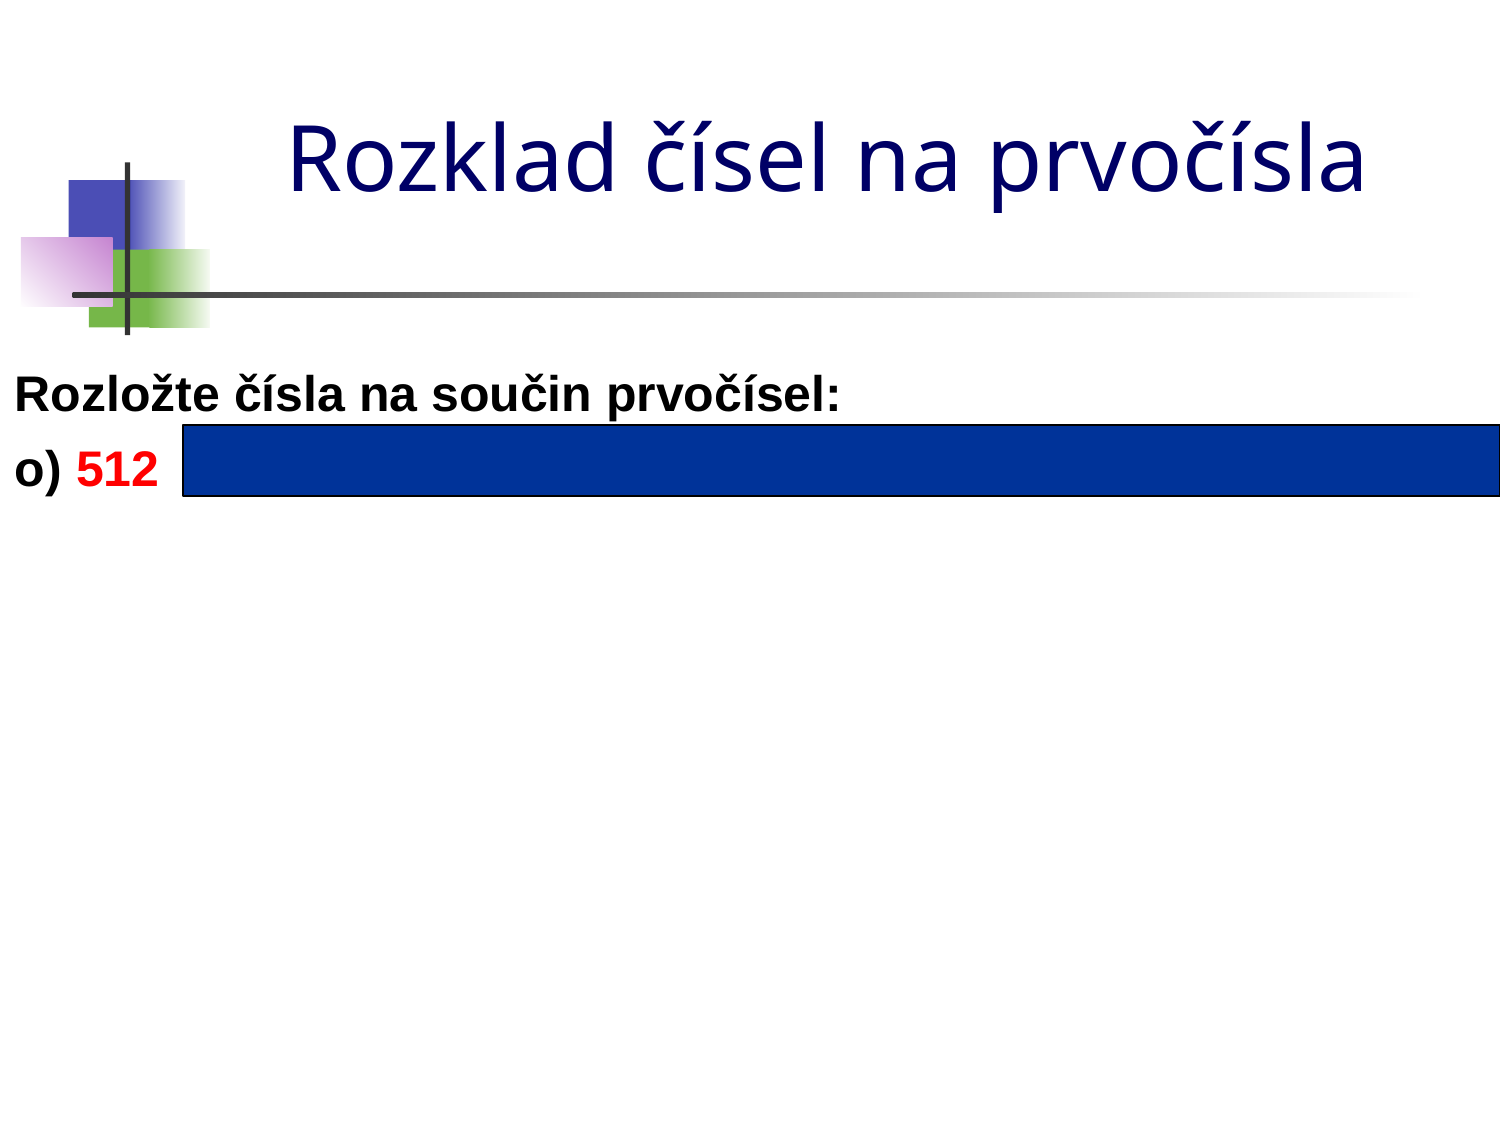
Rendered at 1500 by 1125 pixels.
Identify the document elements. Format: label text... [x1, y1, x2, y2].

text_box Rozložte čísla na součin prvočísel: [0, 354, 1022, 429]
title Rozklad čísel na prvočísla [188, 34, 1468, 276]
text_box o) 512 [0, 429, 183, 505]
text_box [183, 425, 1500, 496]
text_box = 2 ∙ 2 ∙ 2 ∙ 2 ∙ 2 ∙ 2 ∙ 2 ∙ 2 ∙ 2 [183, 496, 880, 505]
